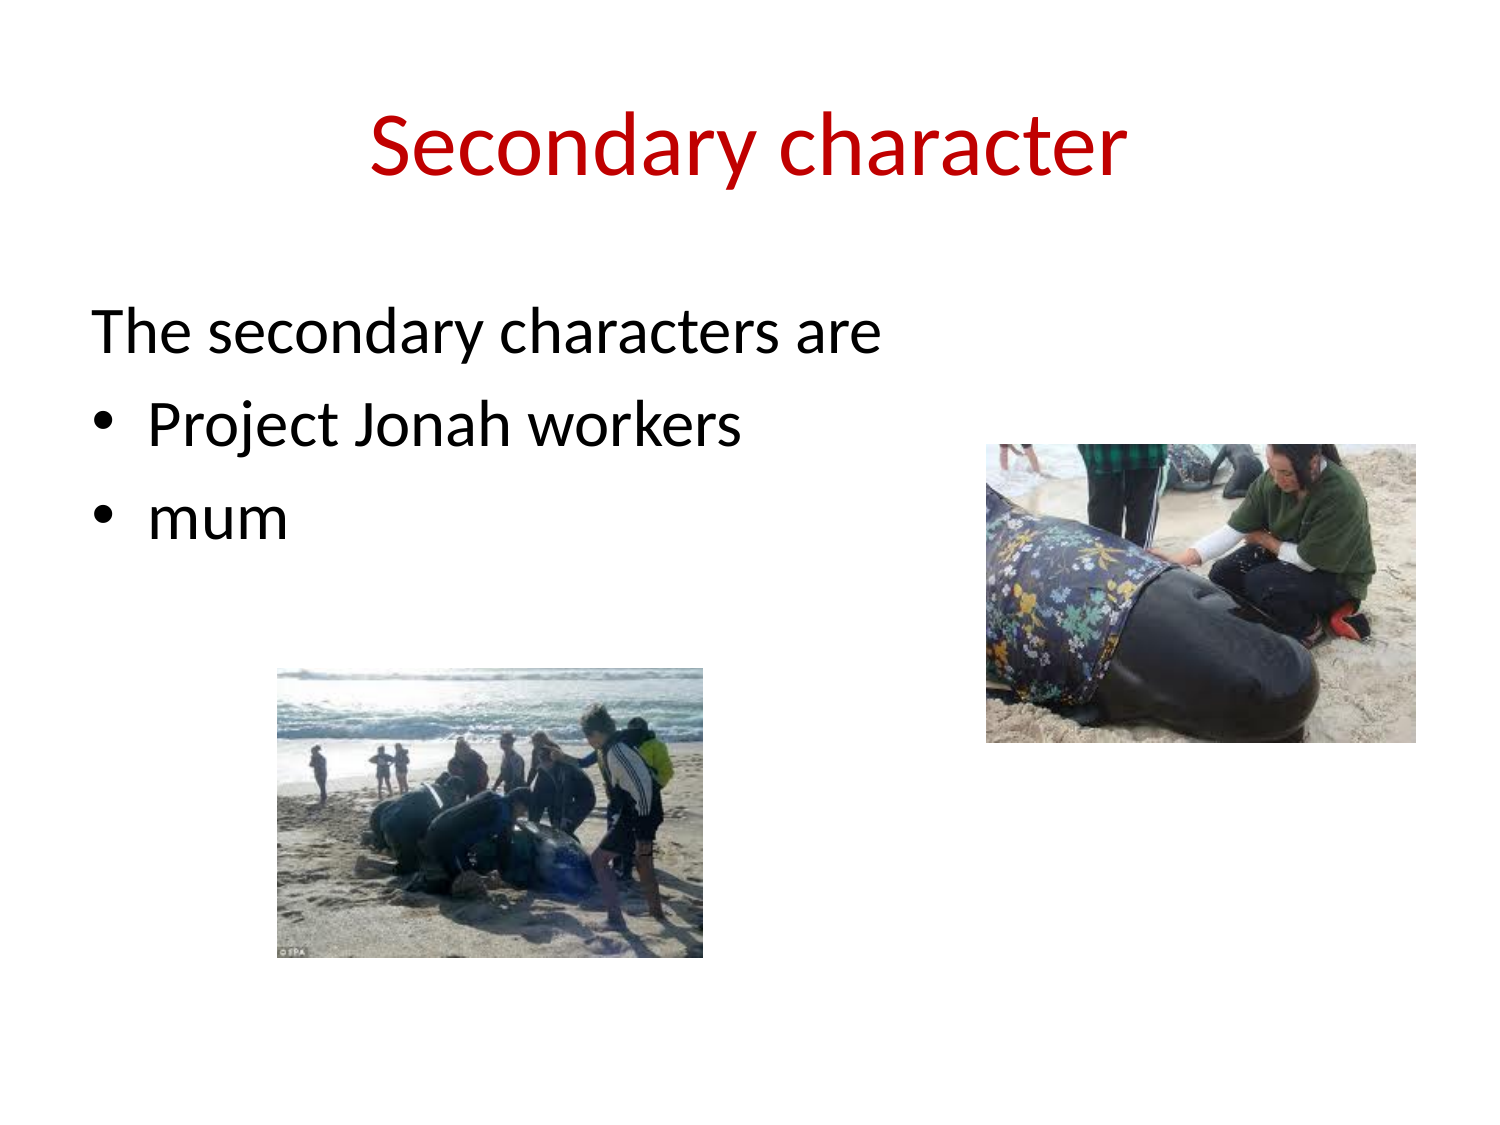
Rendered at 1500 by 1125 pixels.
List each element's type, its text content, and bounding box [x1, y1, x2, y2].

list The secondary characters are Project Jonah workers mum [76, 278, 1427, 1022]
picture [277, 668, 703, 959]
title Secondary character [75, 45, 1425, 233]
picture [985, 444, 1417, 743]
